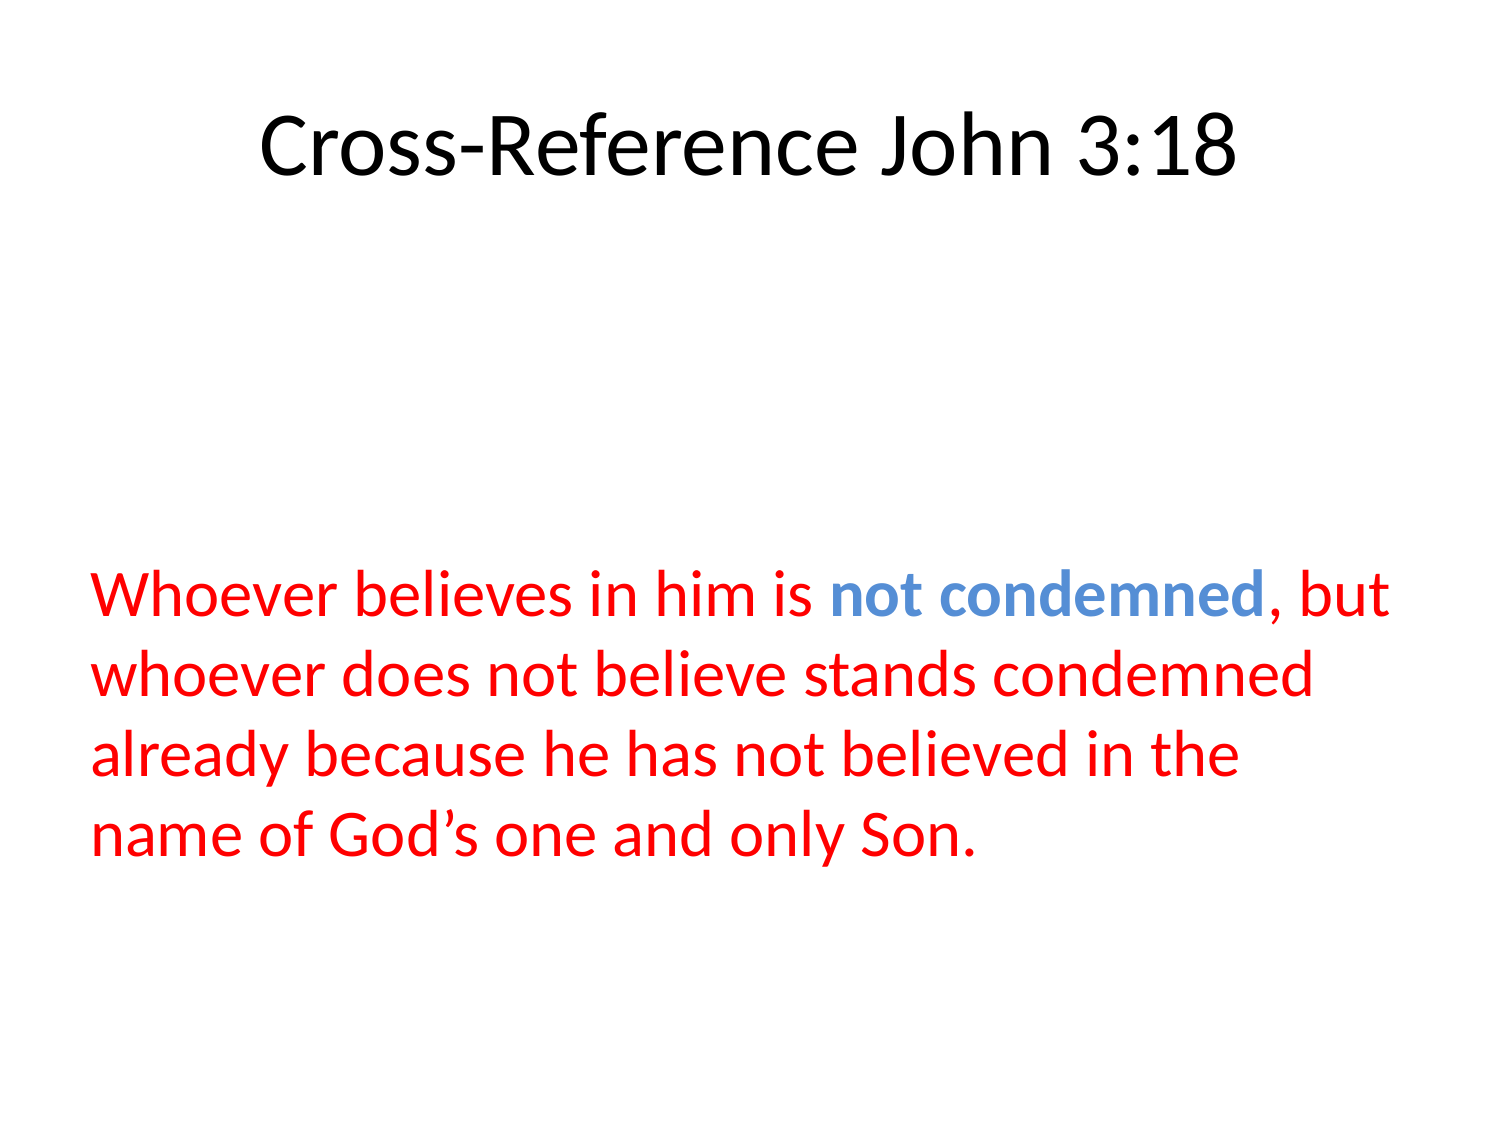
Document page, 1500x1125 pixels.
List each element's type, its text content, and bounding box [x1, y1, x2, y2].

list Whoever believes in him is not condemned, but whoever does not believe stands condemned already because he has not believed in the name of God’s one and only Son. [75, 262, 1425, 1005]
title Cross-Reference John 3:18 [75, 45, 1425, 233]
